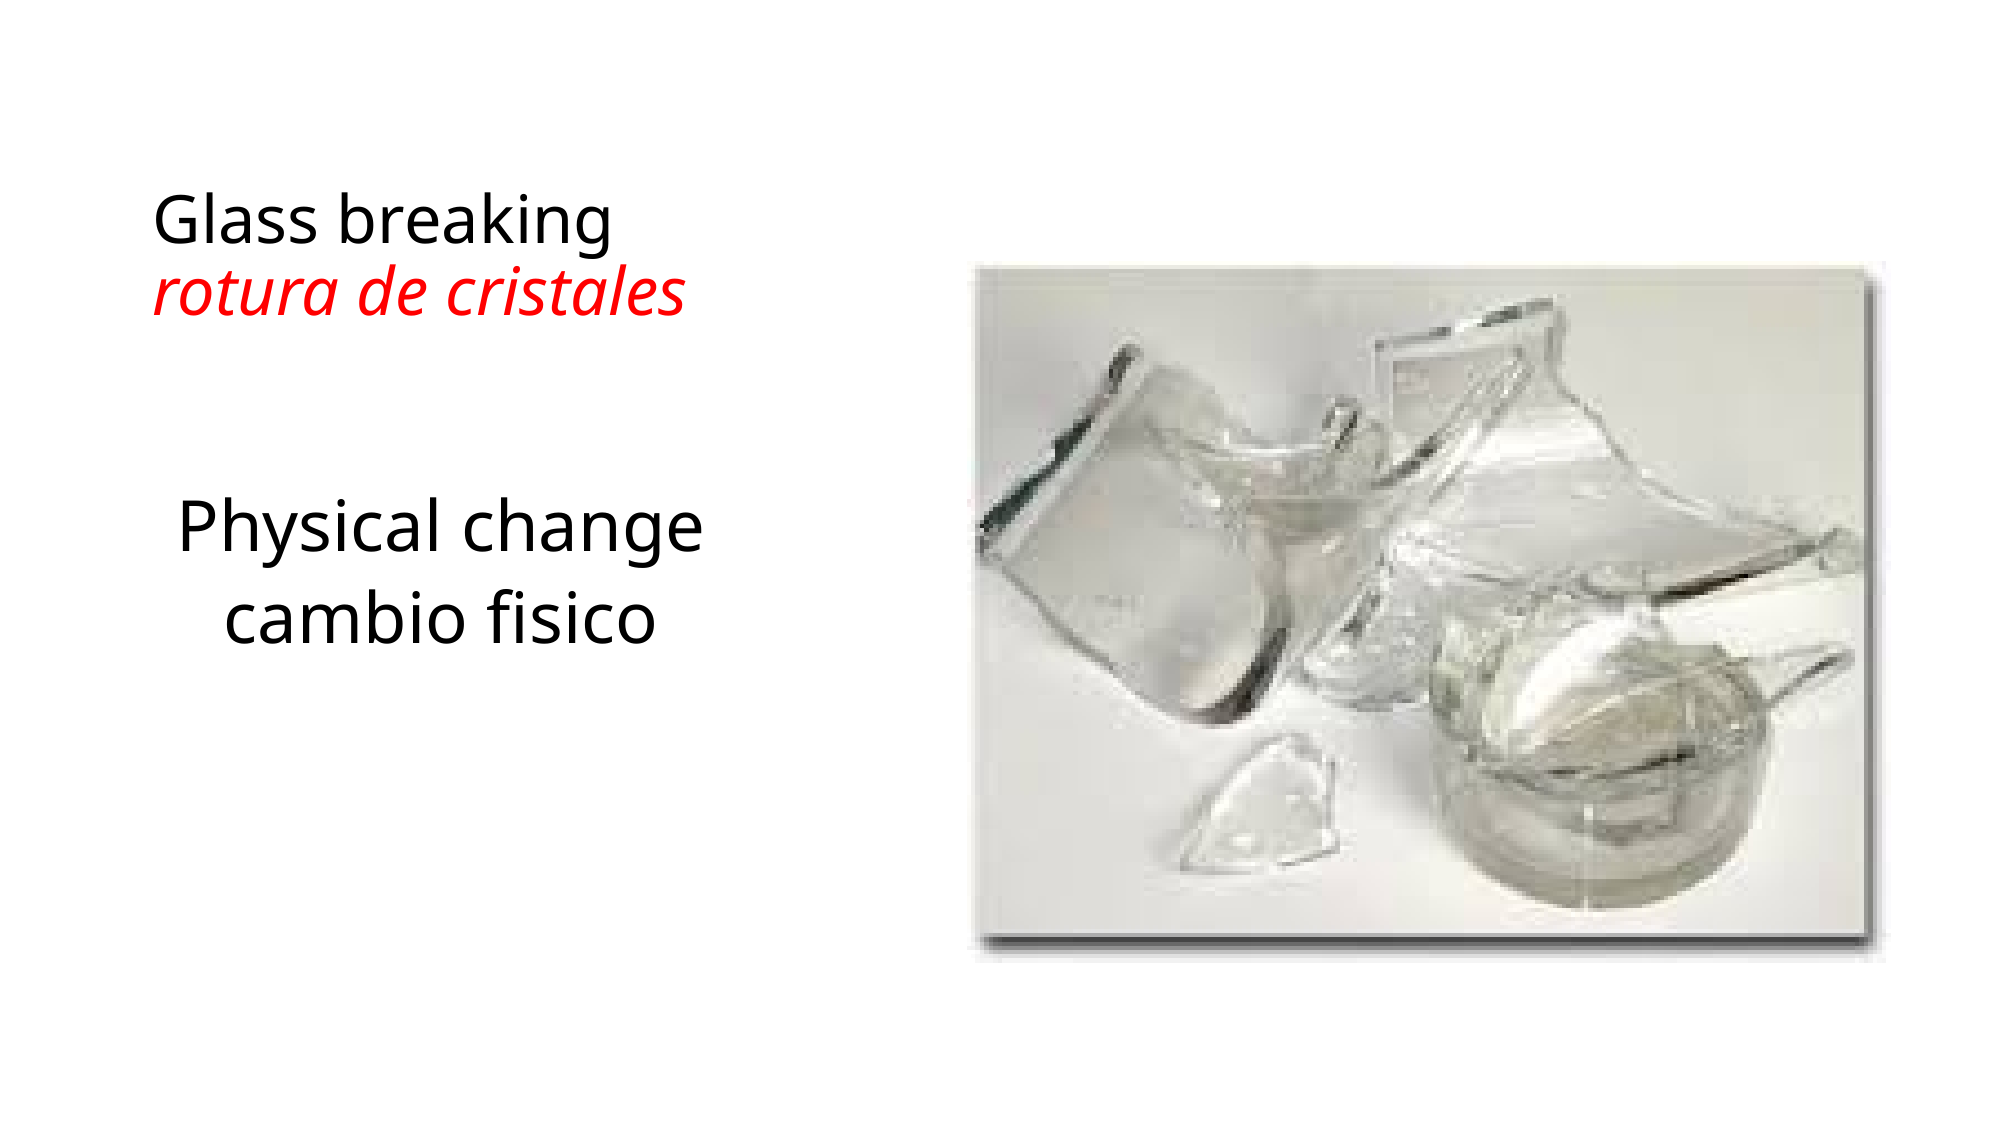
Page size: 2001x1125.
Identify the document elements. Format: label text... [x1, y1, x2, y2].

list Physical change cambio fisico [118, 483, 764, 670]
title Glass breaking rotura de cristales [137, 75, 783, 338]
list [967, 261, 1891, 963]
